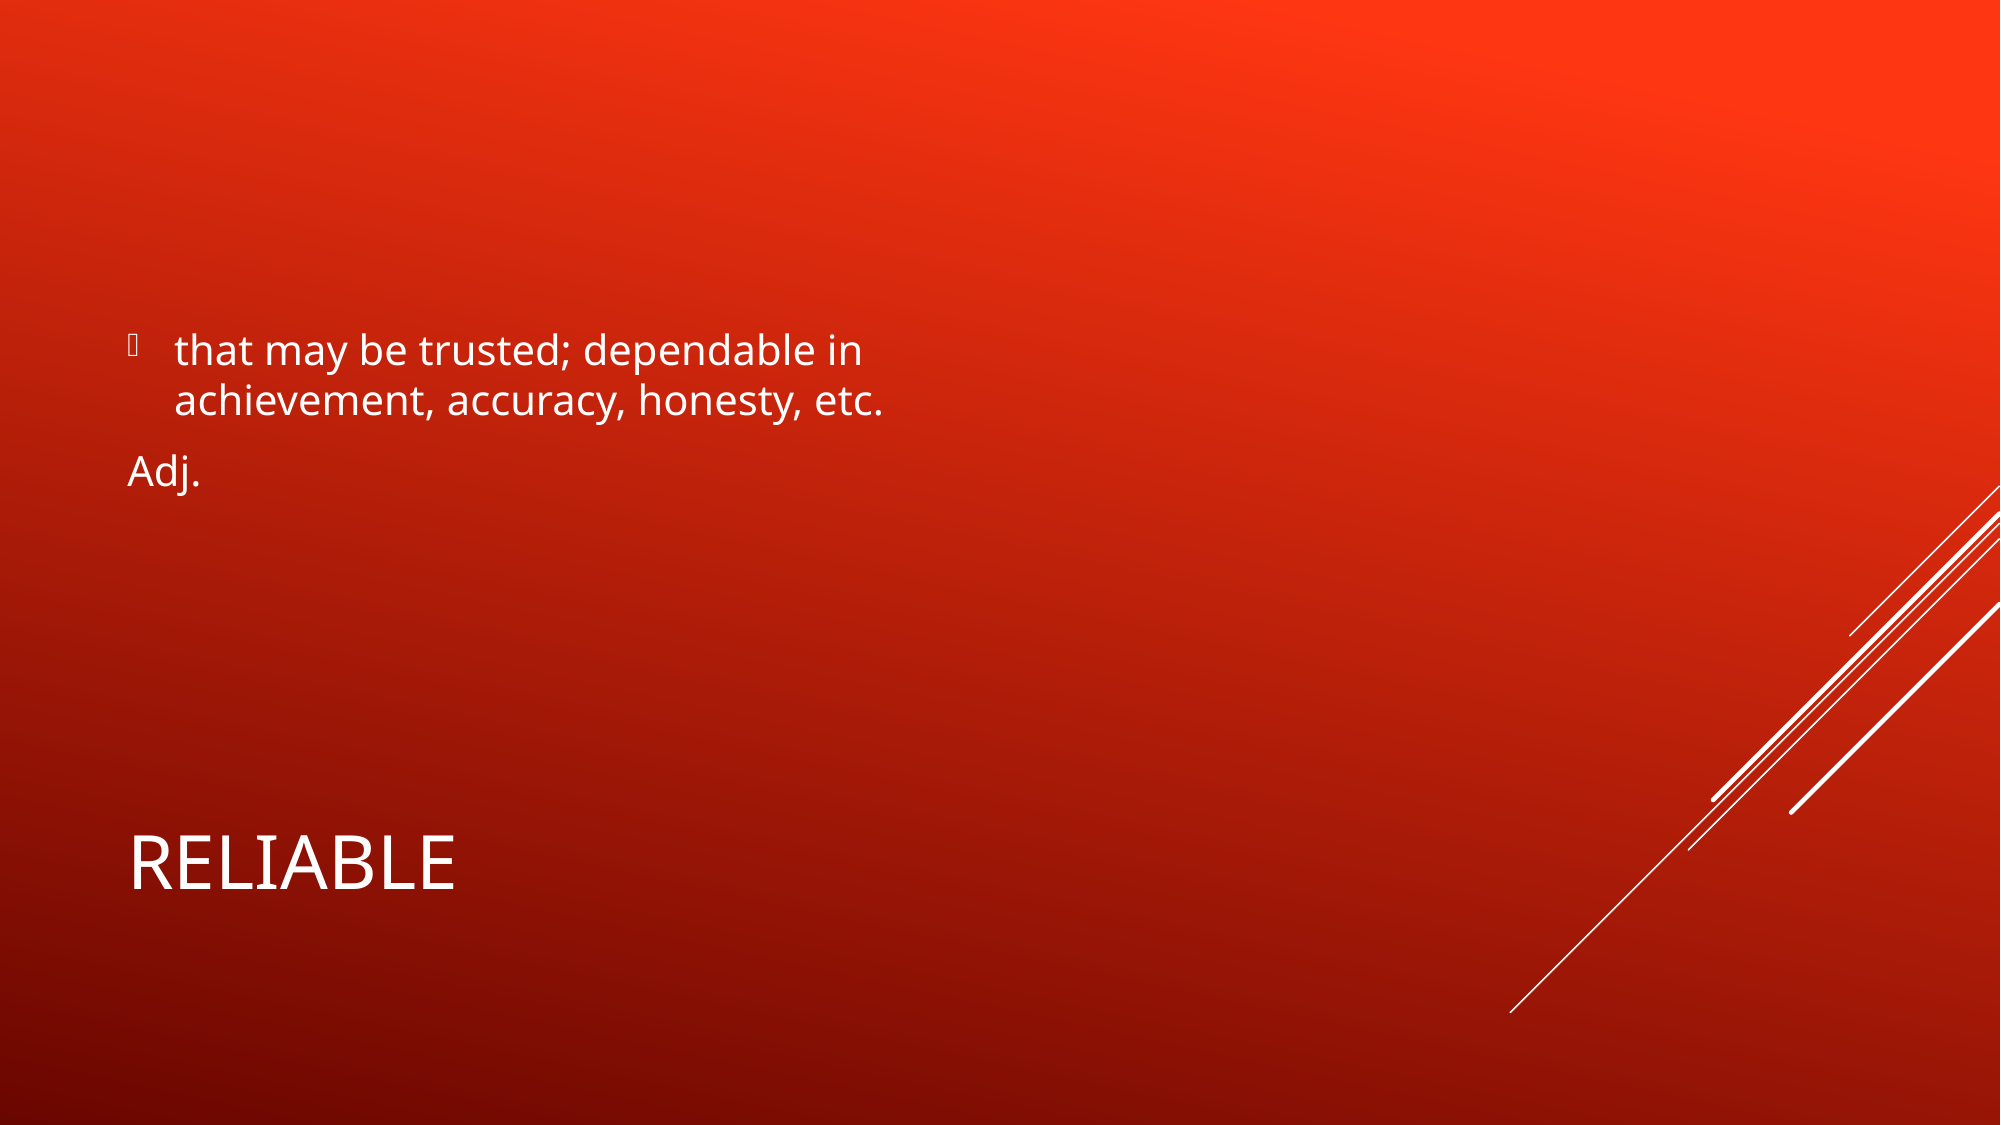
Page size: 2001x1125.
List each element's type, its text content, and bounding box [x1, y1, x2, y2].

title reliable [112, 736, 1513, 984]
list that may be trusted; dependable in achievement, accuracy, honesty, etc. Adj. [112, 112, 1513, 706]
